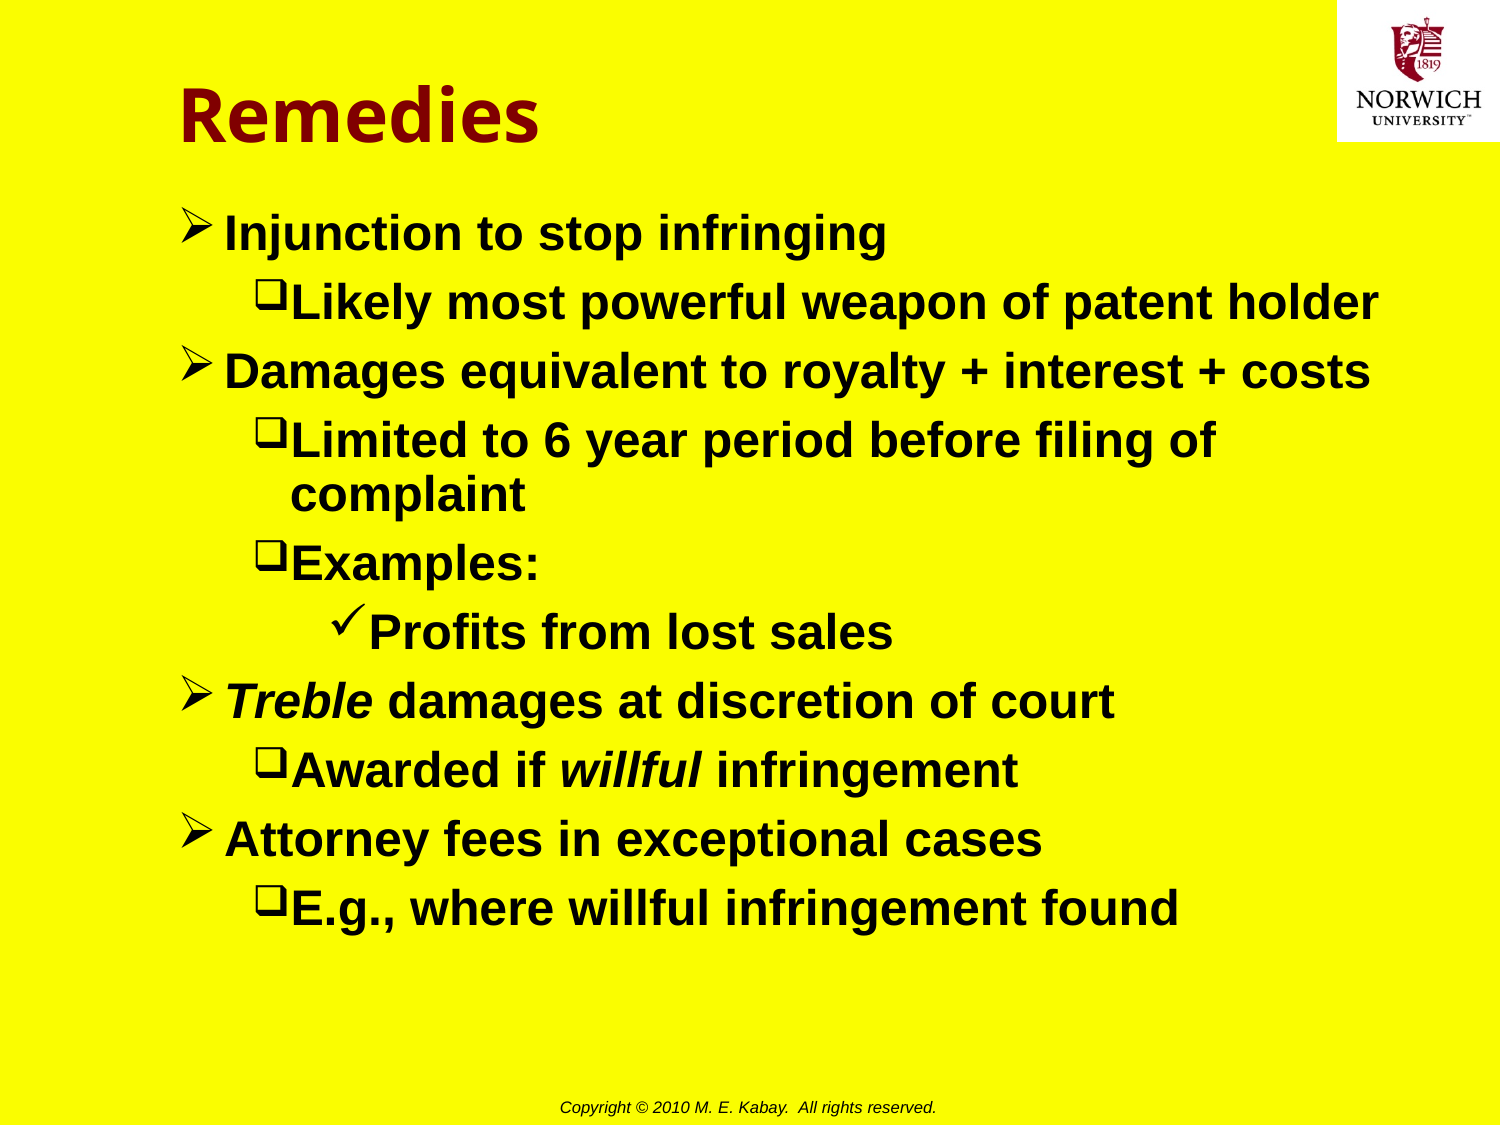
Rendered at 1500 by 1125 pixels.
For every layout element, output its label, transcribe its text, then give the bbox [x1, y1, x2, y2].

picture [1337, 0, 1500, 142]
title Remedies [161, 24, 1339, 199]
list Injunction to stop infringing Likely most powerful weapon of patent holder Damages equivalent to royalty + interest + costs Limited to 6 year period before filing of complaint Examples: Profits from lost sales Treble damages at discretion of court Awarded if willful infringement Attorney fees in exceptional cases E.g., where willful infringement found [161, 199, 1426, 1039]
